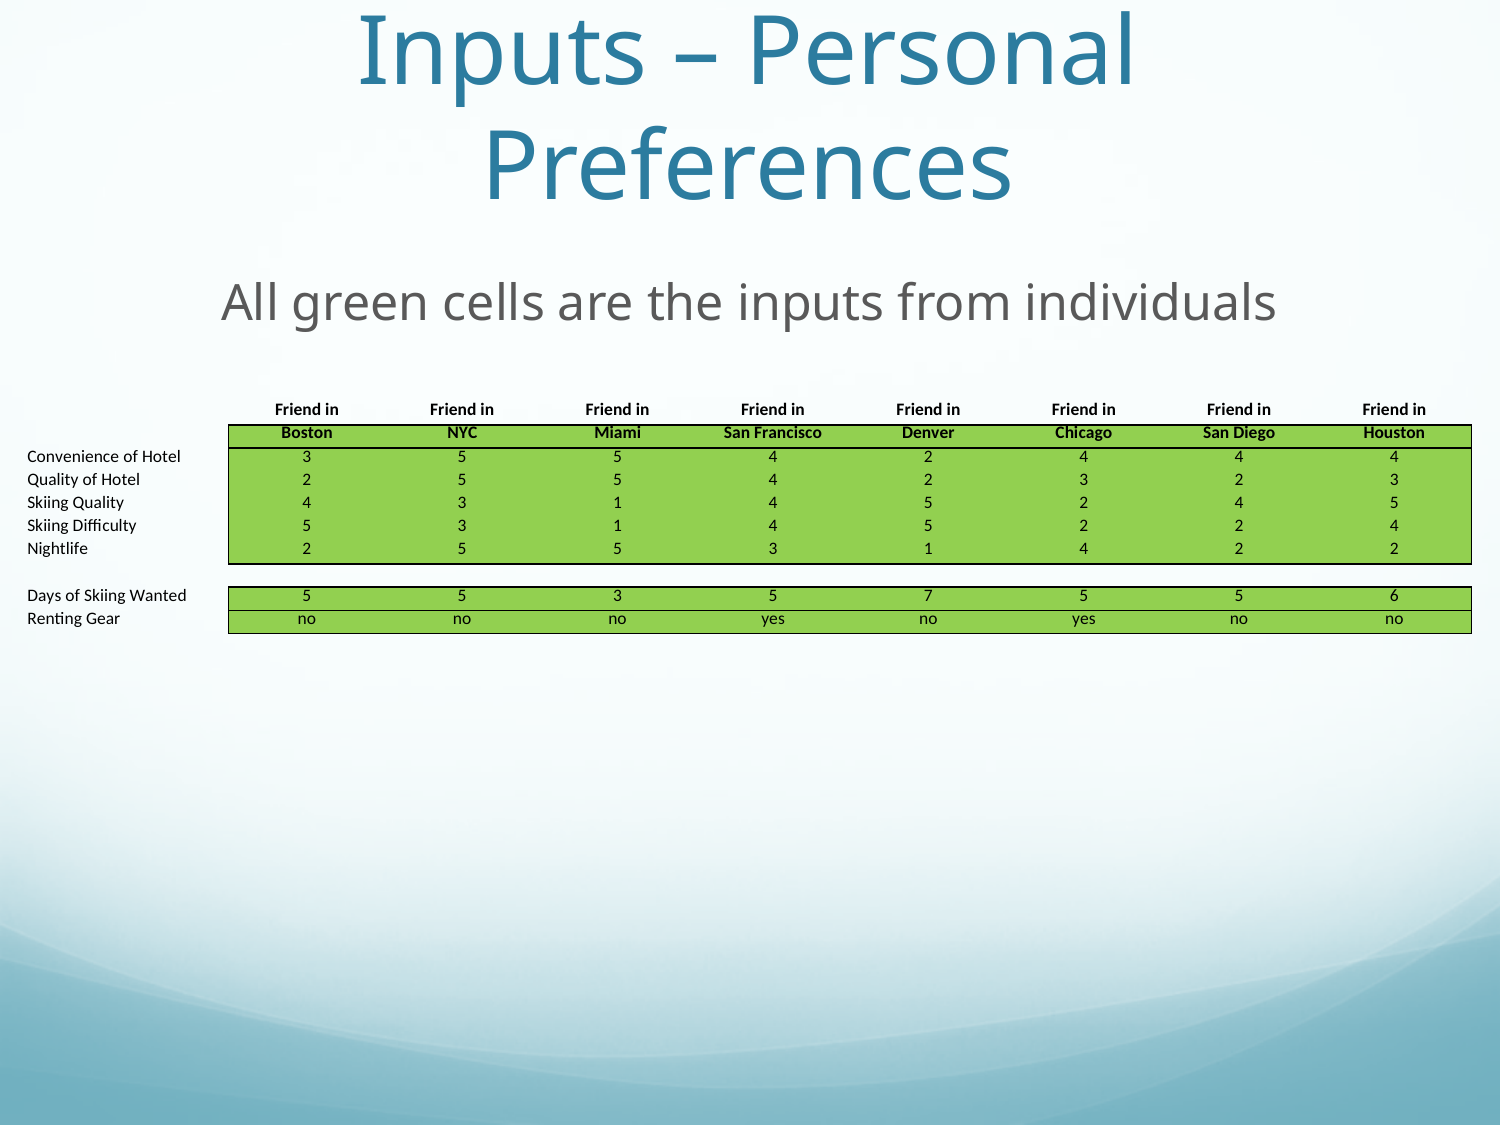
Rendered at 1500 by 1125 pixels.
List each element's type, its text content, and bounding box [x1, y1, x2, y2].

title Inputs – Personal Preferences [73, 53, 1423, 227]
picture [22, 399, 1473, 635]
list All green cells are the inputs from individuals [90, 647, 1410, 975]
list All green cells are the inputs from individuals [90, 262, 1410, 396]
